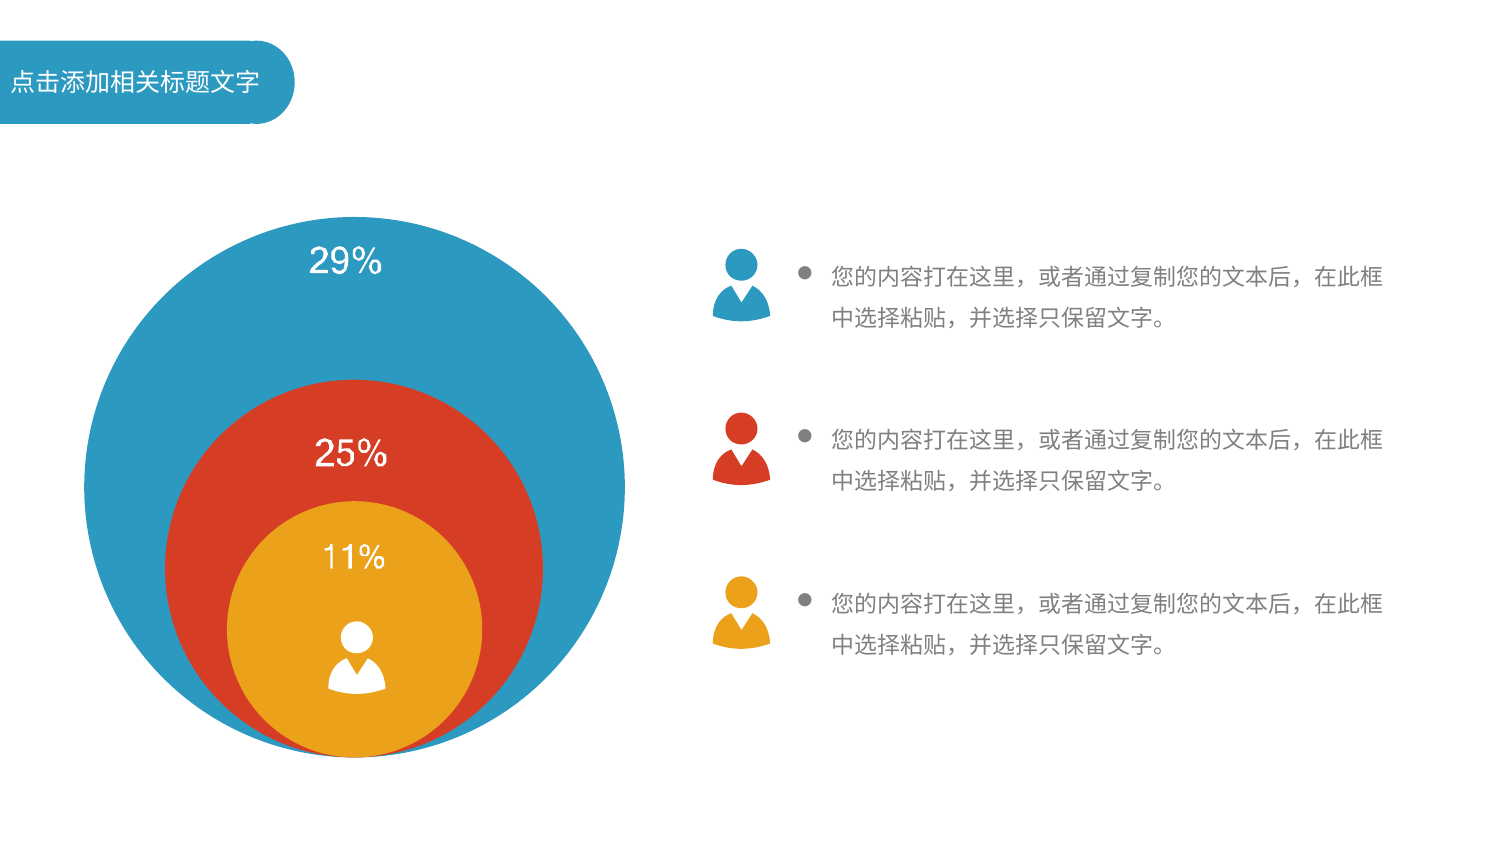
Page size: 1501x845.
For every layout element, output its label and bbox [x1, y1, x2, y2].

text_box [712, 241, 1418, 340]
text_box [712, 568, 1404, 668]
text_box [84, 216, 625, 758]
text_box [712, 404, 1411, 504]
text_box [226, 501, 483, 758]
